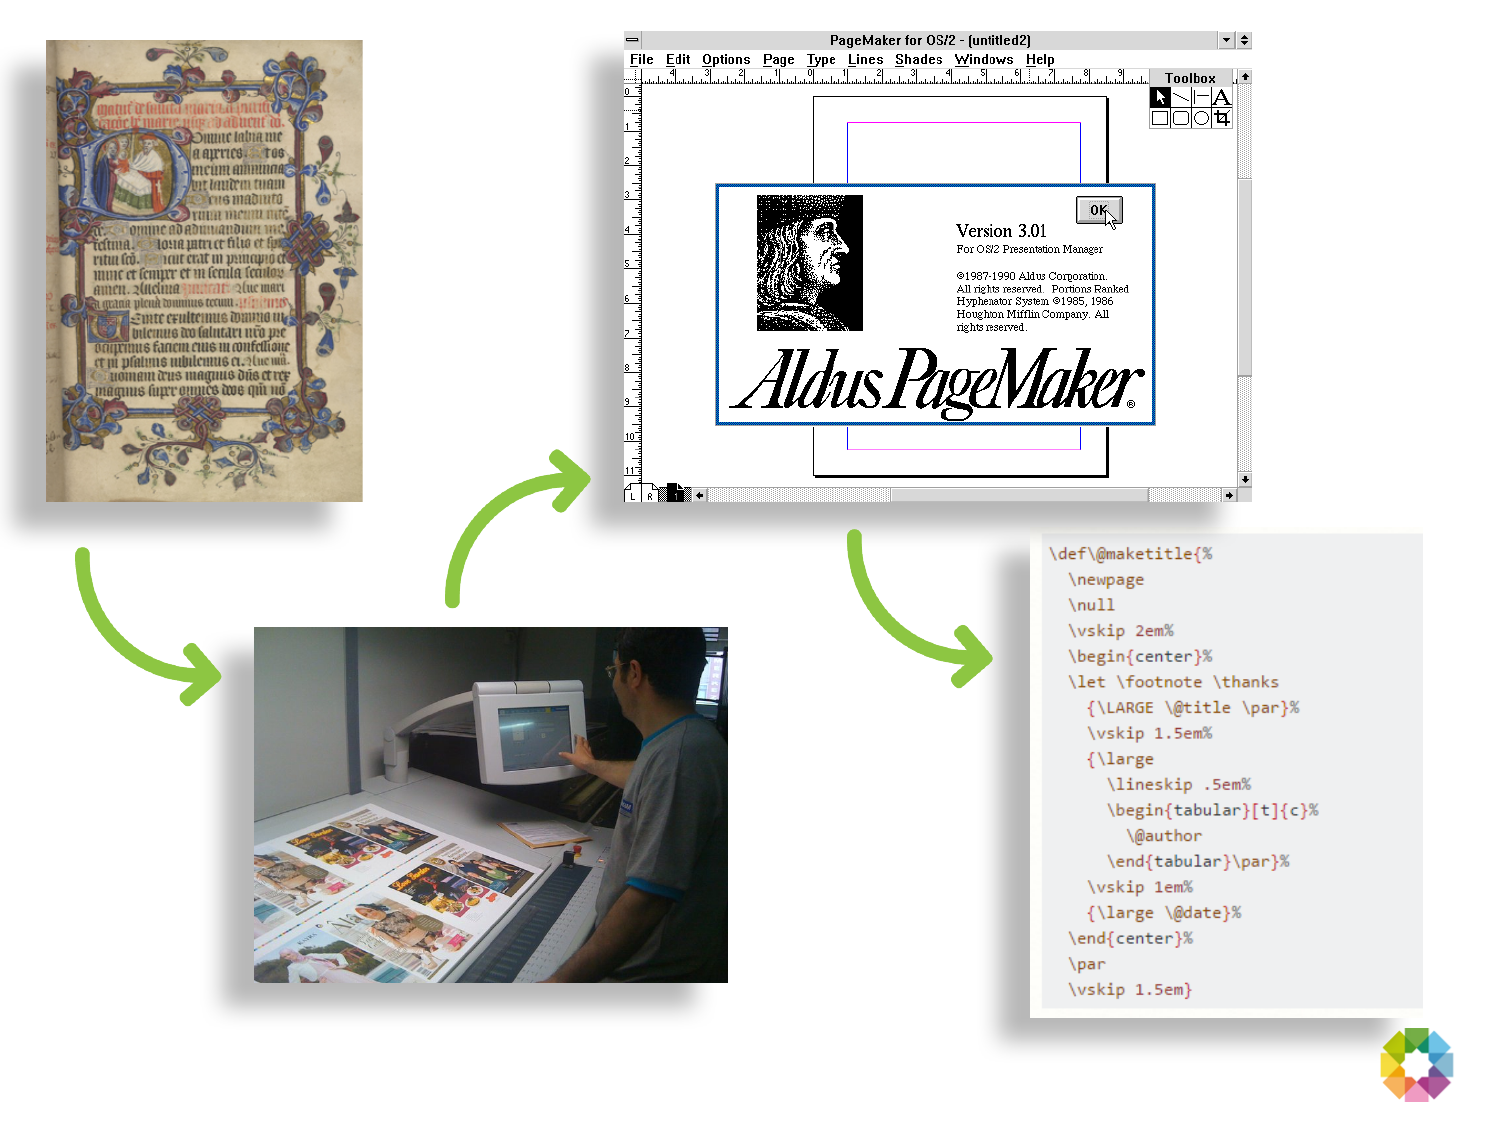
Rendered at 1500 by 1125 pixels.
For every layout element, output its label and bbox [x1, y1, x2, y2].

picture [430, 445, 594, 610]
picture [45, 40, 363, 503]
picture [254, 627, 728, 983]
picture [624, 31, 1252, 502]
picture [1380, 1028, 1455, 1102]
picture [1030, 527, 1423, 1018]
picture [832, 527, 996, 692]
picture [60, 545, 225, 711]
